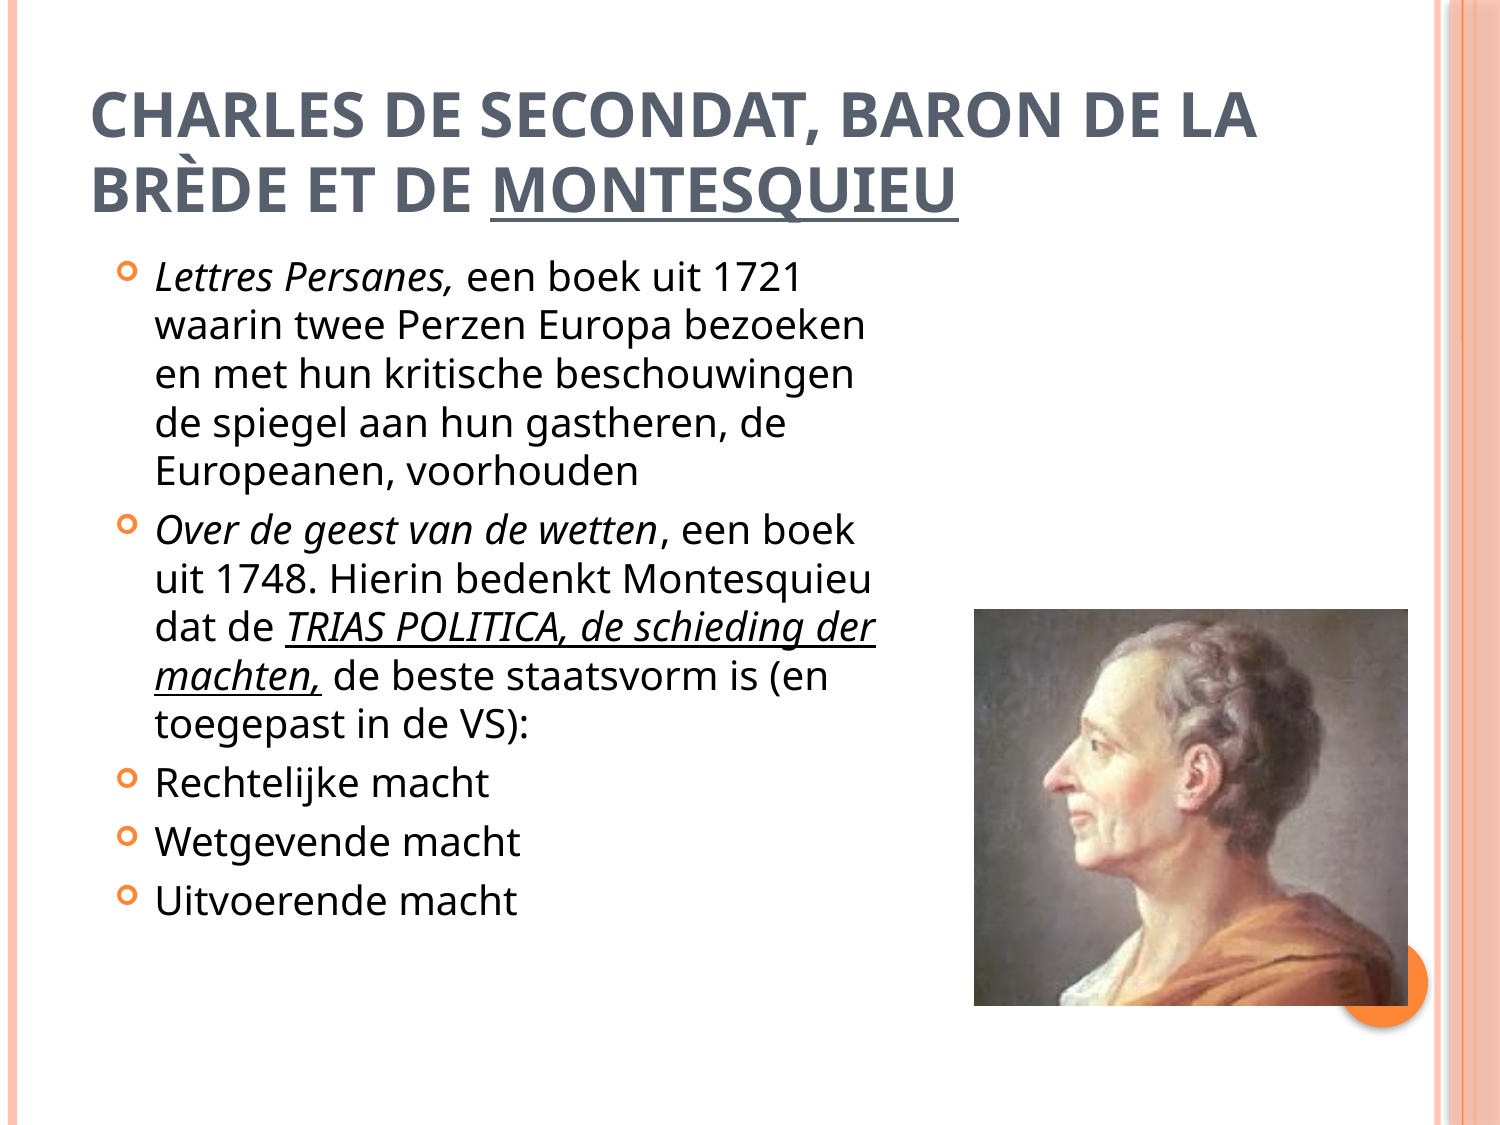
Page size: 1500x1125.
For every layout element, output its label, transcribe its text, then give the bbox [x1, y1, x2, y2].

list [973, 609, 1409, 1007]
title Charles de Secondat, baron de La Brède et de Montesquieu [75, 45, 1300, 233]
list Lettres Persanes, een boek uit 1721 waarin twee Perzen Europa bezoeken en met hun kritische beschouwingen de spiegel aan hun gastheren, de Europeanen, voorhouden Over de geest van de wetten, een boek uit 1748. Hierin bedenkt Montesquieu dat de TRIAS POLITICA, de schieding der machten, de beste staatsvorm is (en toegepast in de VS): Rechtelijke macht Wetgevende macht Uitvoerende macht [100, 243, 904, 994]
